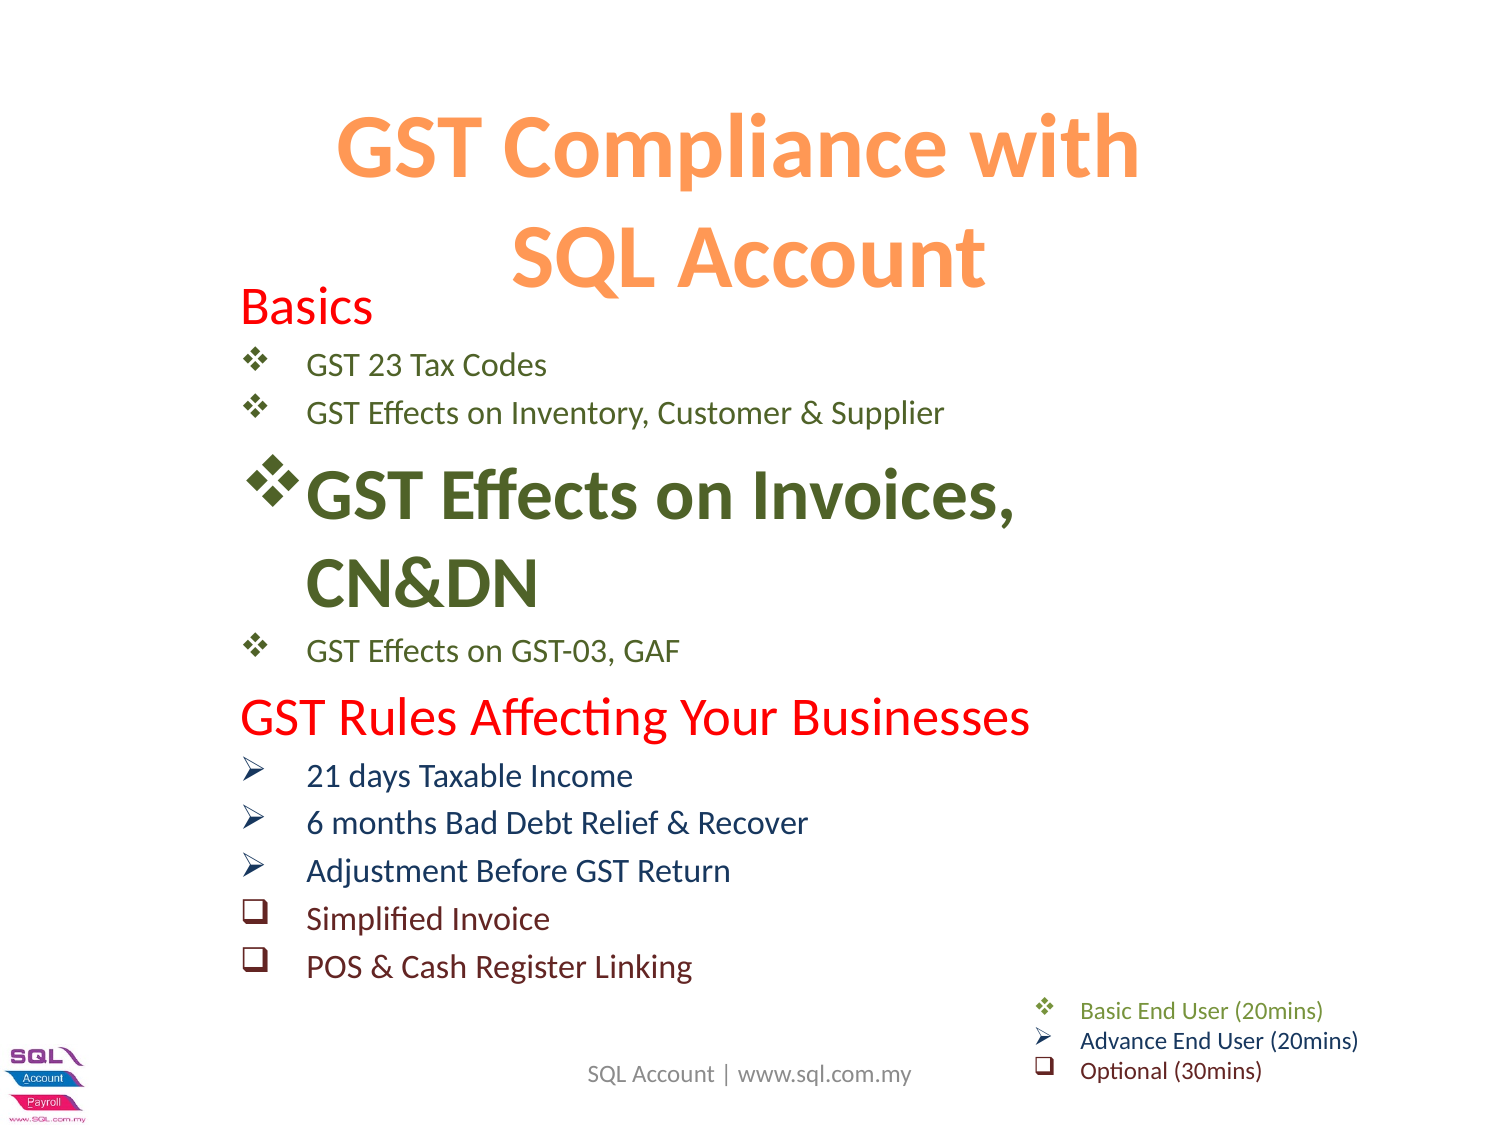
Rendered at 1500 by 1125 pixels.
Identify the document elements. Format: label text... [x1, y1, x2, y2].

title GST Compliance with SQL Account [112, 75, 1388, 317]
subtitle Basics) GST 23 Tax Codes GST Effects on Inventory, Customer & Supplier GST Effects on Invoices, CN&DN GST Effects on GST-03, GAF GST Rules Affecting Your Businesses 21 days Taxable Income 6 months Bad Debt Relief & Recover Adjustment Before GST Return Simplified Invoice POS & Cash Register Linking [225, 262, 1275, 1000]
text_box Basic End User (20mins) Advance End User (20mins) Optional (30mins) [1018, 987, 1469, 1093]
footer SQL Account | www.sql.com.my [512, 1042, 988, 1103]
picture [0, 1044, 91, 1125]
